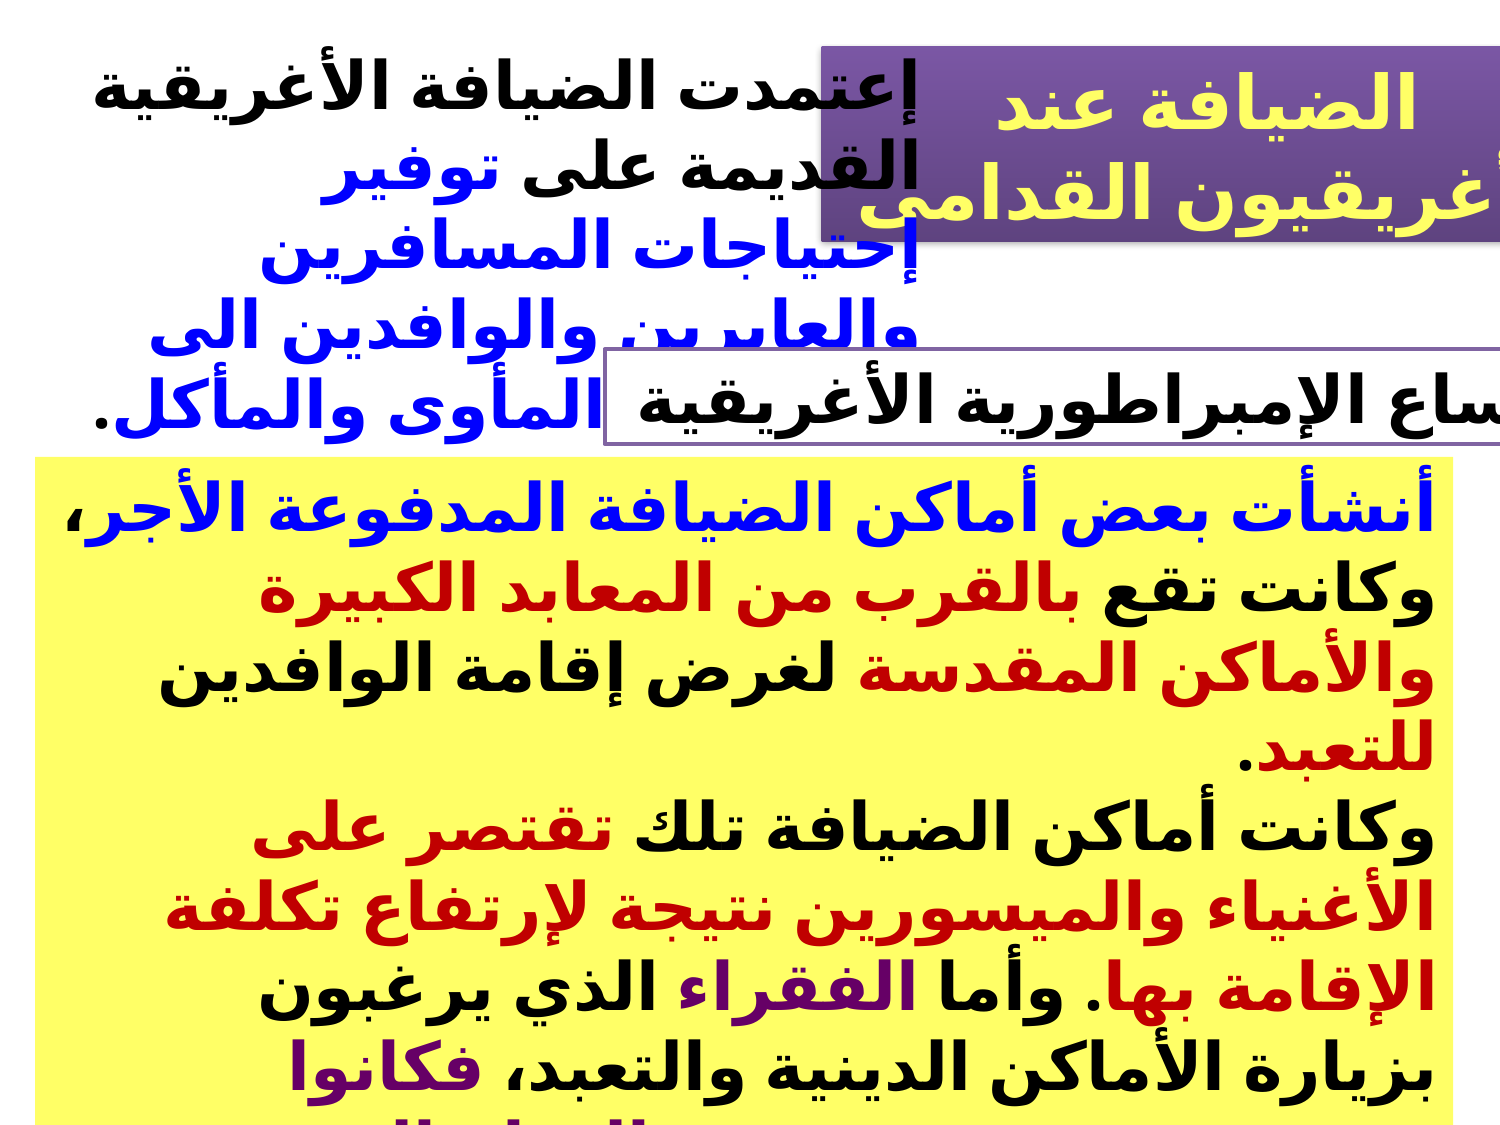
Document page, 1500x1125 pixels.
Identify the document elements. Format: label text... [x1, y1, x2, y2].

text_box الضيافة عند الأغريقيون القدامى [938, 46, 1500, 242]
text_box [34, 349, 1454, 1119]
text_box إعتمدت الضيافة الأغريقية القديمة على توفير إحتياجات المسافرين والعابرين والوافدين الى البلدة من المأوى والمأكل. [46, 35, 938, 347]
